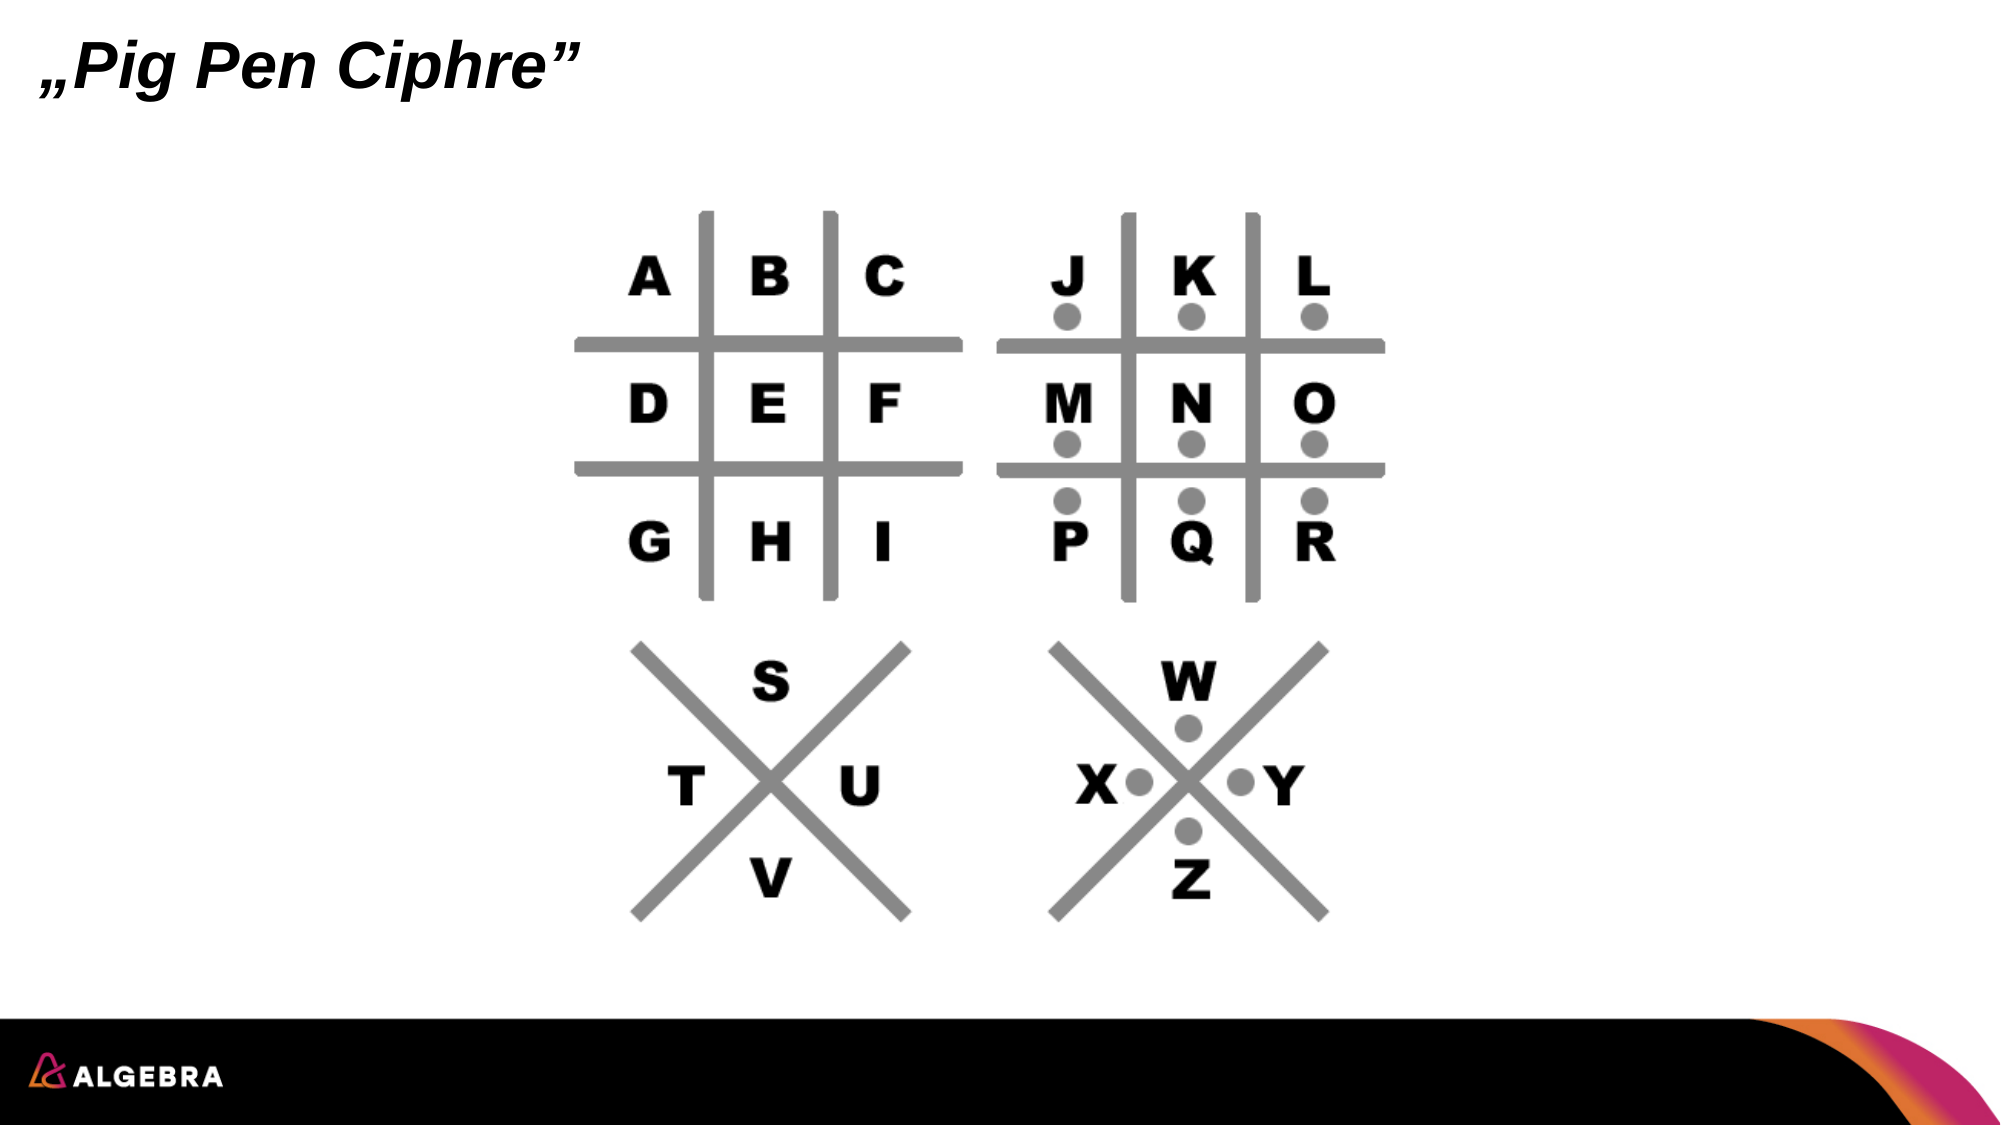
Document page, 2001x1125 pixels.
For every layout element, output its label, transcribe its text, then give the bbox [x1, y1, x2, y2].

picture [0, 0, 2001, 1125]
title „Pig Pen Ciphre” [39, 23, 1989, 120]
